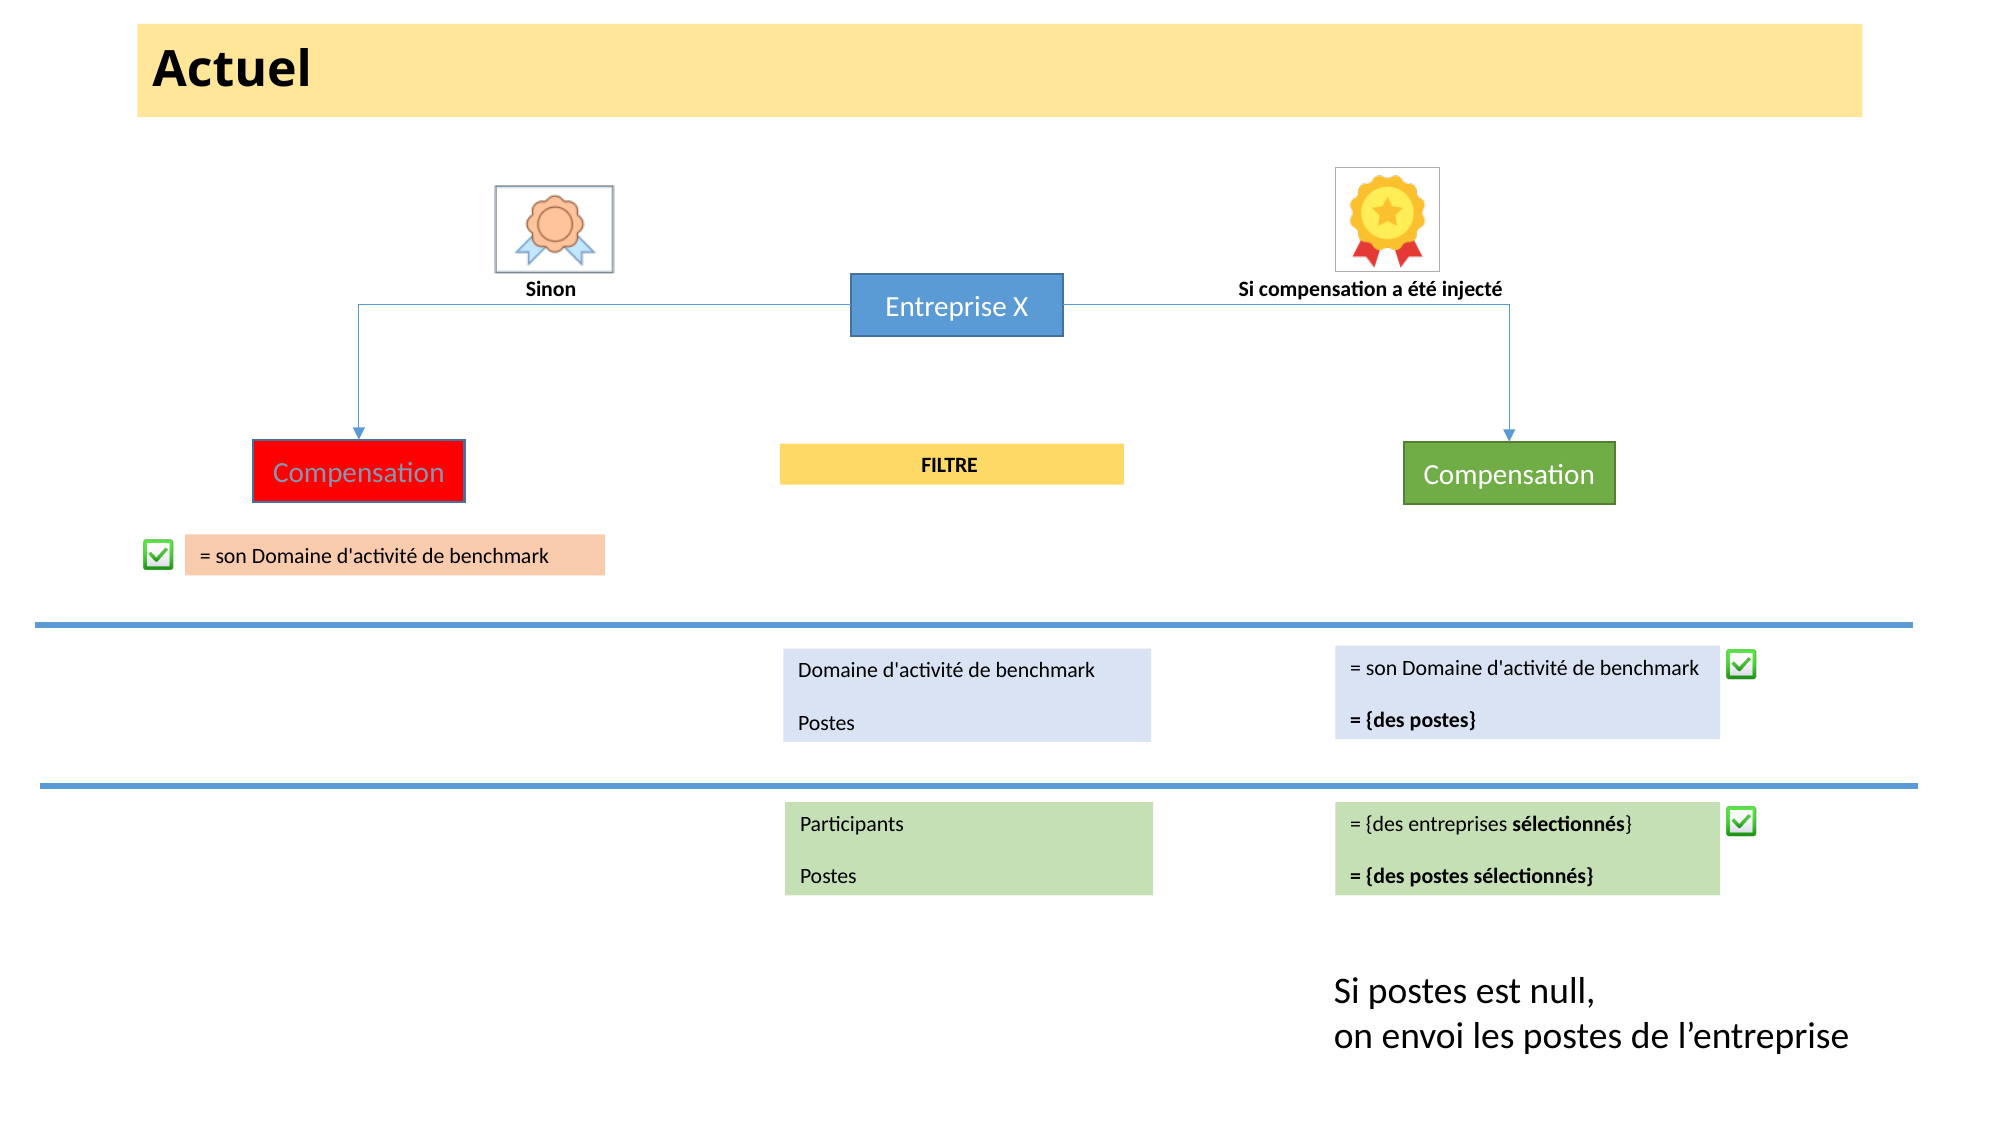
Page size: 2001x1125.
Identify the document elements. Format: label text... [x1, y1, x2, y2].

text_box Si compensation a été injecté [1223, 266, 1544, 308]
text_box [1062, 304, 1510, 442]
text_box Domaine d'activité de benchmark Postes [783, 648, 1152, 742]
picture [1720, 643, 1762, 685]
picture [1335, 167, 1440, 272]
text_box Si postes est null, on envoi les postes de l’entreprise [1318, 958, 1913, 1064]
text_box = son Domaine d'activité de benchmark [185, 534, 605, 576]
text_box = {des entreprises sélectionnés} = {des postes sélectionnés} [1335, 802, 1721, 896]
title Actuel [137, 23, 1863, 117]
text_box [358, 304, 852, 440]
text_box Compensation [252, 439, 466, 503]
picture [137, 533, 179, 576]
text_box Sinon [511, 292, 598, 304]
text_box Compensation [1403, 441, 1616, 505]
text_box = son Domaine d'activité de benchmark = {des postes} [1335, 645, 1721, 740]
text_box Entreprise X [850, 273, 1064, 337]
text_box FILTRE [780, 443, 1124, 485]
picture [492, 167, 617, 292]
text_box Participants Postes [785, 802, 1154, 896]
picture [1720, 800, 1762, 842]
